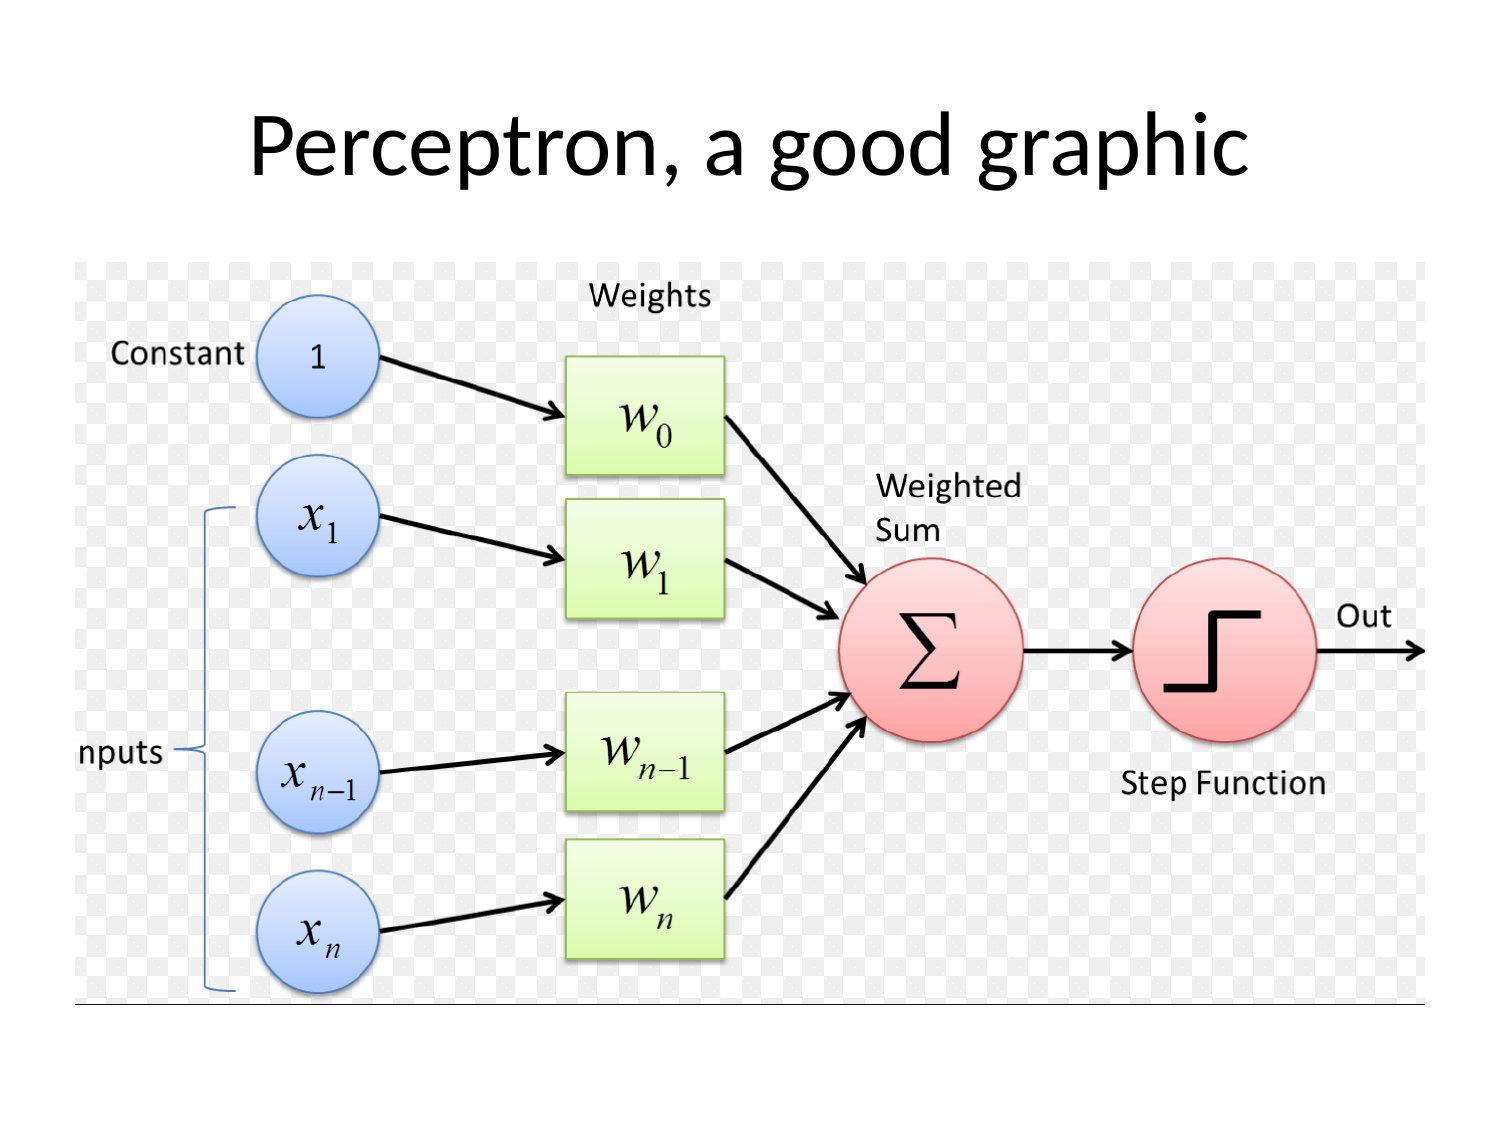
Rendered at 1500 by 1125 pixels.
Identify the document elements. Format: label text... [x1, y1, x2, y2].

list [74, 262, 1426, 1006]
title Perceptron, a good graphic [75, 45, 1425, 233]
